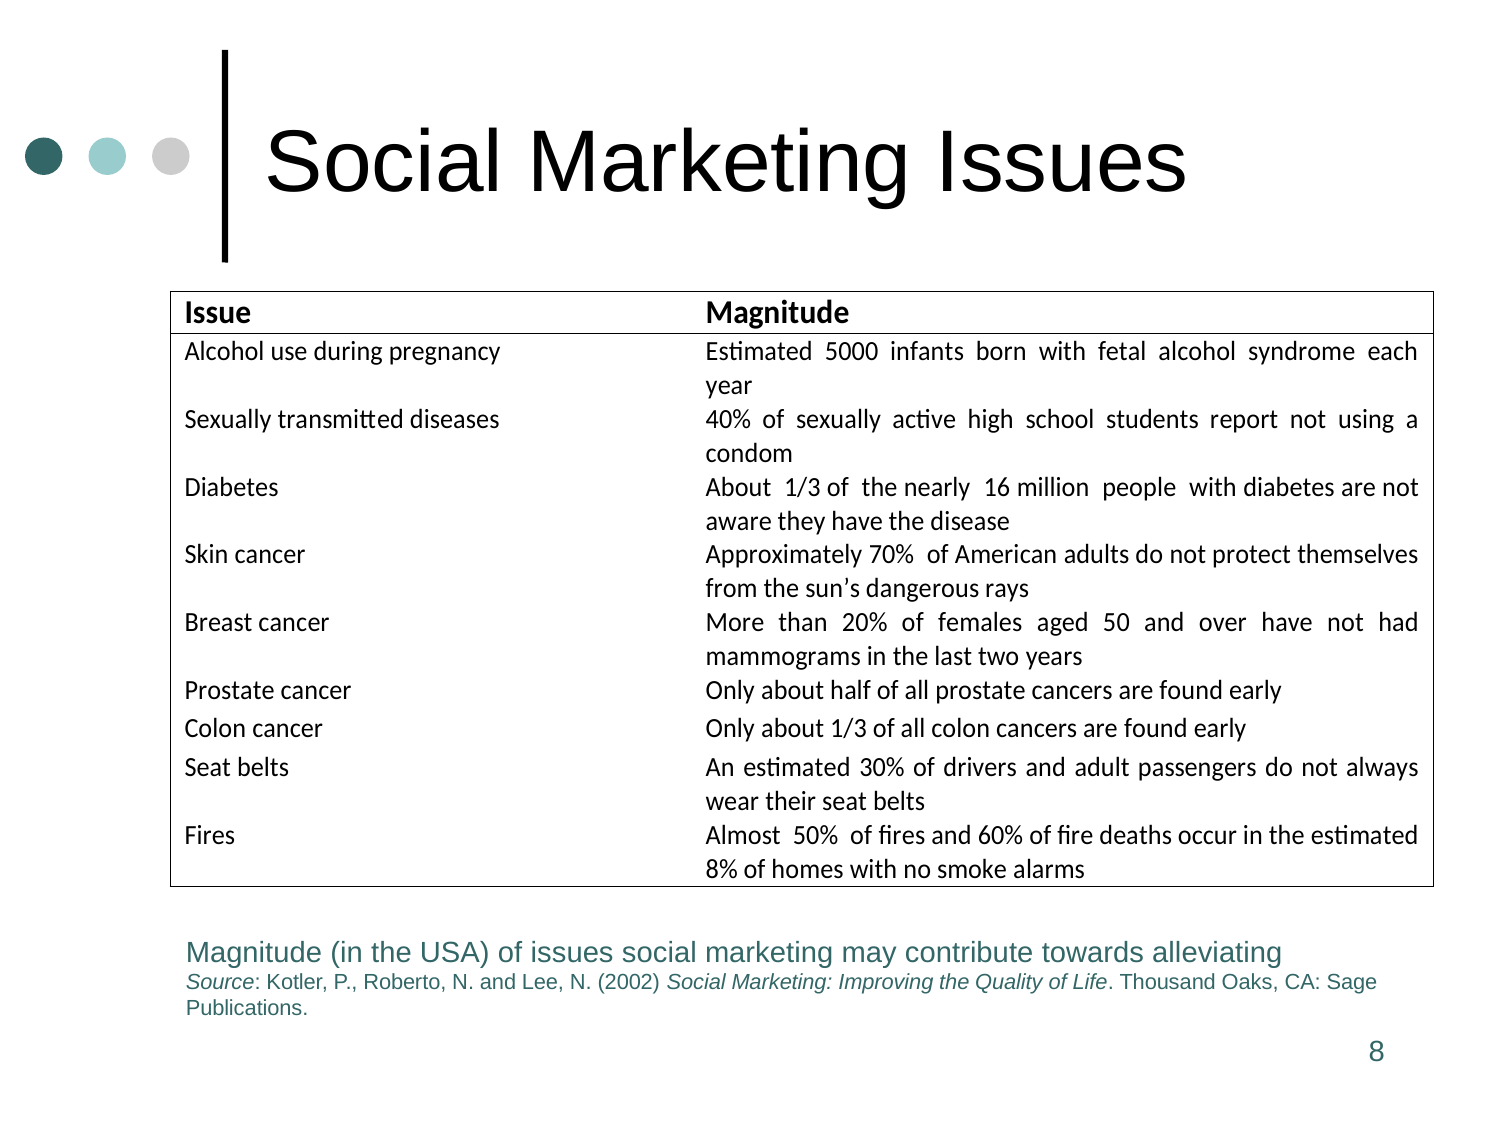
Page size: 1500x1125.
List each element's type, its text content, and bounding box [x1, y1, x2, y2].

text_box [169, 290, 1482, 926]
text_box Magnitude (in the USA) of issues social marketing may contribute towards alleviating Source: Kotler, P., Roberto, N. and Lee, N. (2002) Social Marketing: Improving the Quality of Life. Thousand Oaks, CA: Sage Publications. [171, 934, 1463, 1028]
slide_number 8 [1187, 1028, 1400, 1100]
title Social Marketing Issues [249, 31, 1400, 282]
